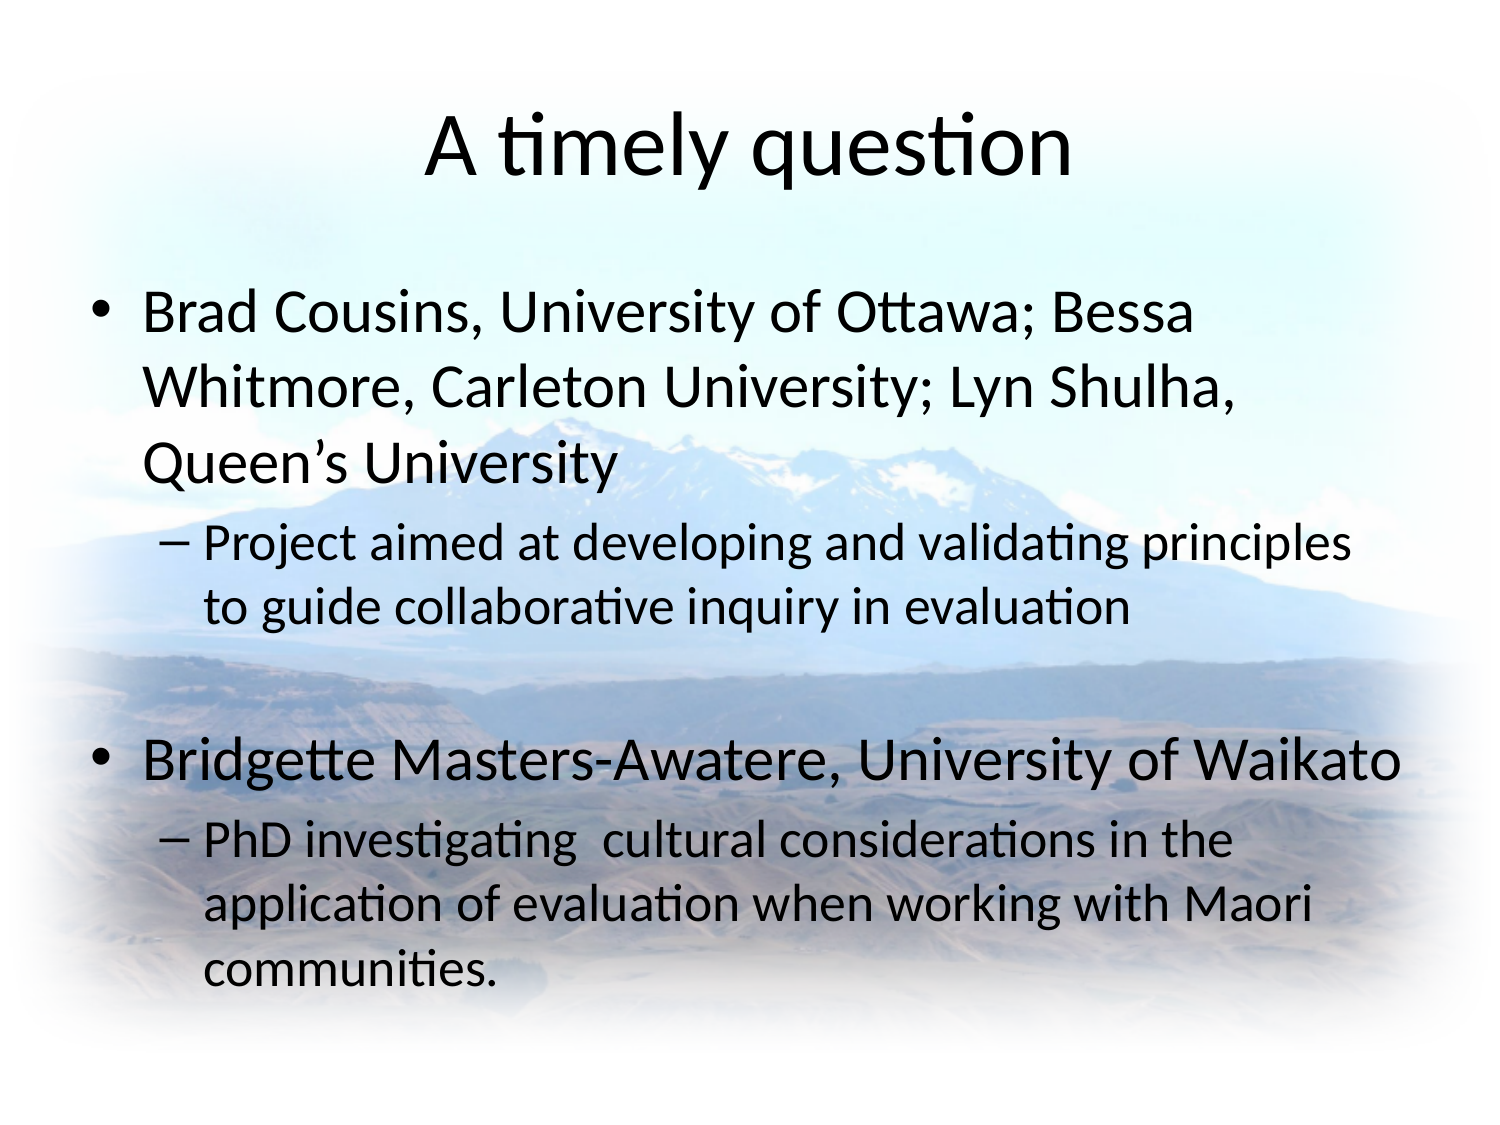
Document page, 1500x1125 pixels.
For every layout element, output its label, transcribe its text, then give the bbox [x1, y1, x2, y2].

title A timely question [75, 45, 1425, 233]
list Brad Cousins, University of Ottawa; Bessa Whitmore, Carleton University; Lyn Shulha, Queen’s University Project aimed at developing and validating principles to guide collaborative inquiry in evaluation Bridgette Masters-Awatere, University of Waikato PhD investigating cultural considerations in the application of evaluation when working with Maori communities. [75, 262, 1425, 1083]
